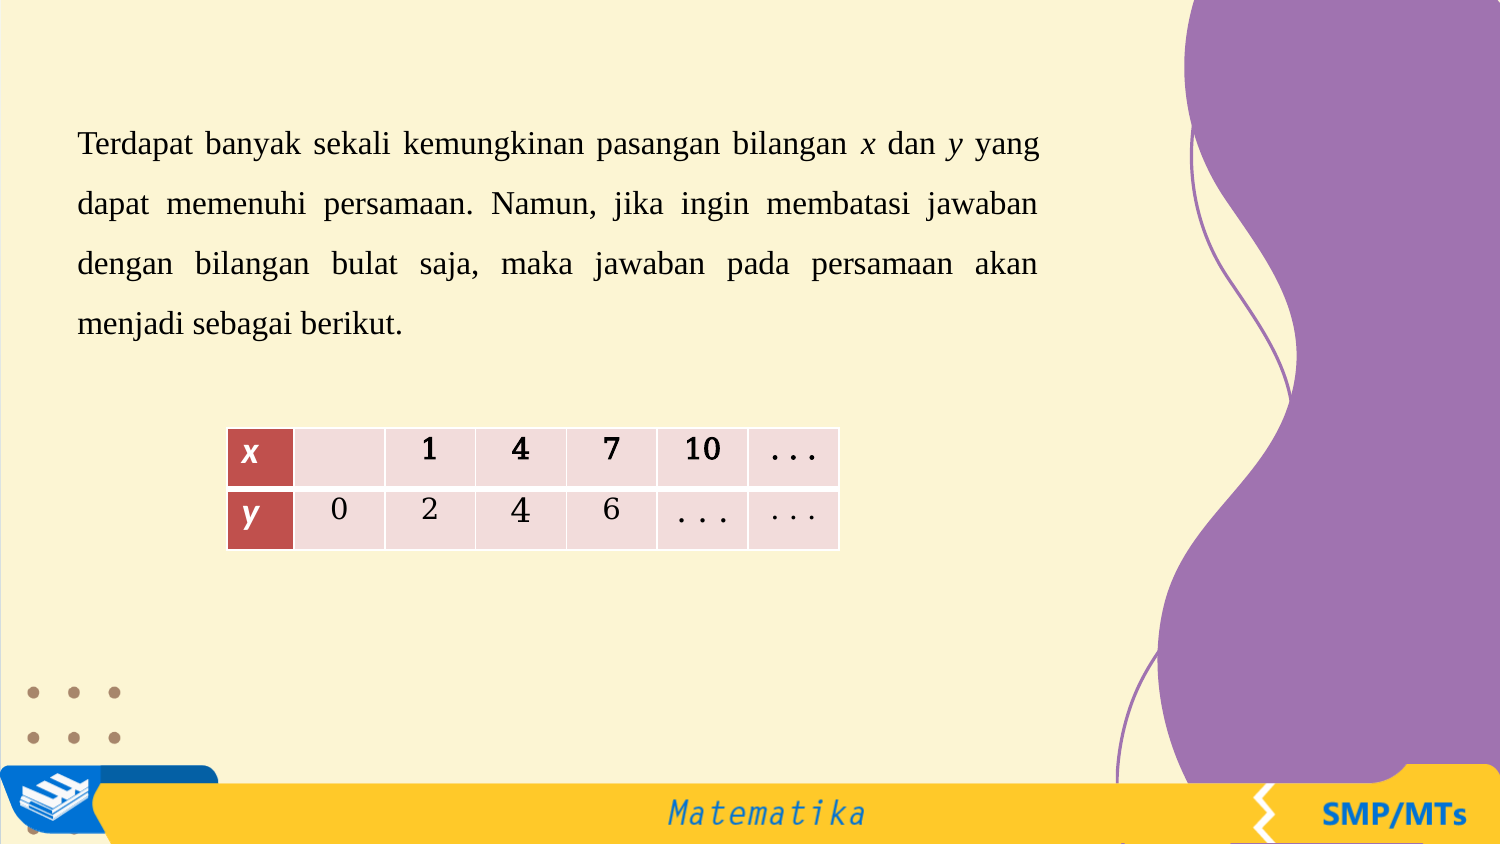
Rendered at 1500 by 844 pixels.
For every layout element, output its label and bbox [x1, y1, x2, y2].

text_box [0, 0, 1500, 844]
